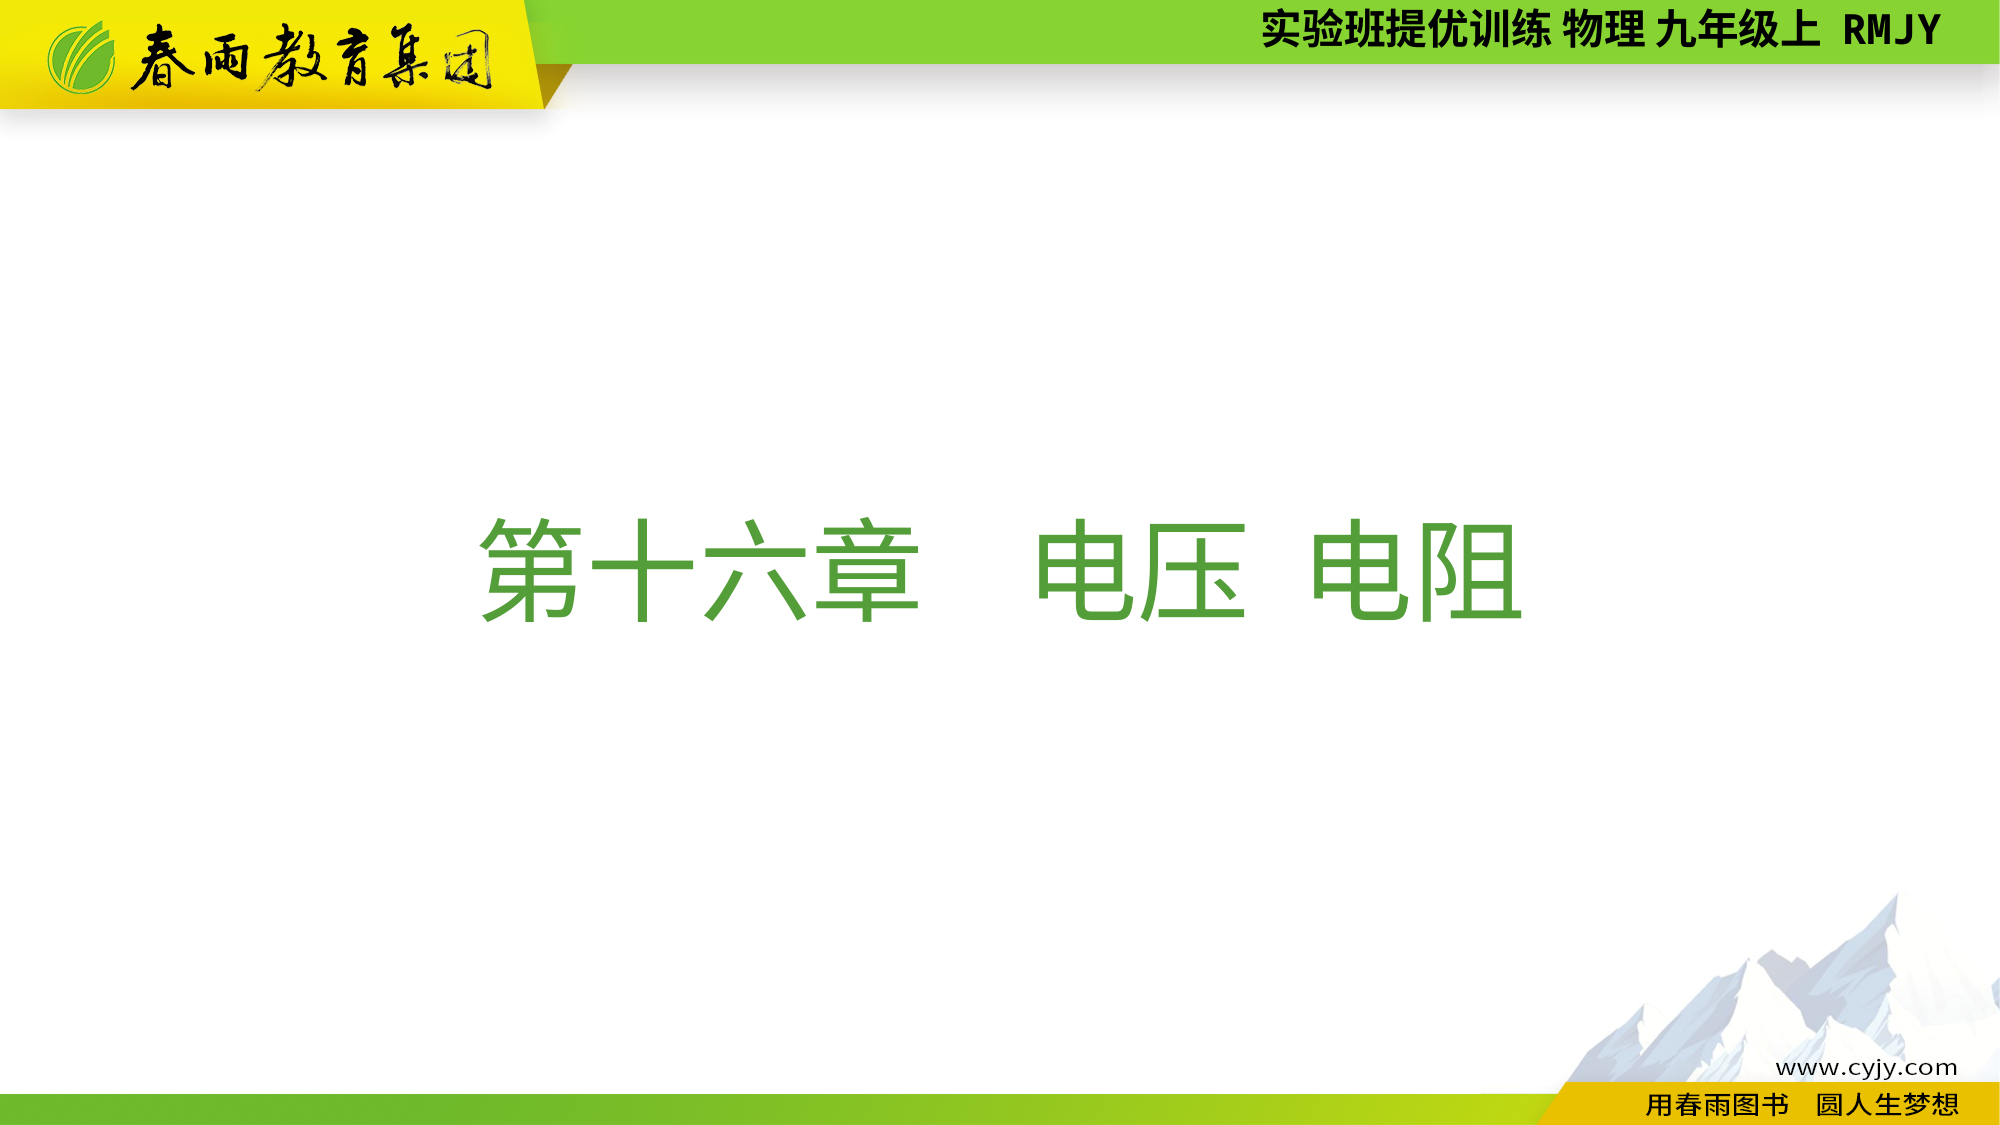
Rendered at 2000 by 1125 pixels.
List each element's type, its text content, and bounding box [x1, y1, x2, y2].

text_box 第十六章 电压 电阻 [54, 426, 1946, 644]
picture [0, 0, 2000, 1125]
